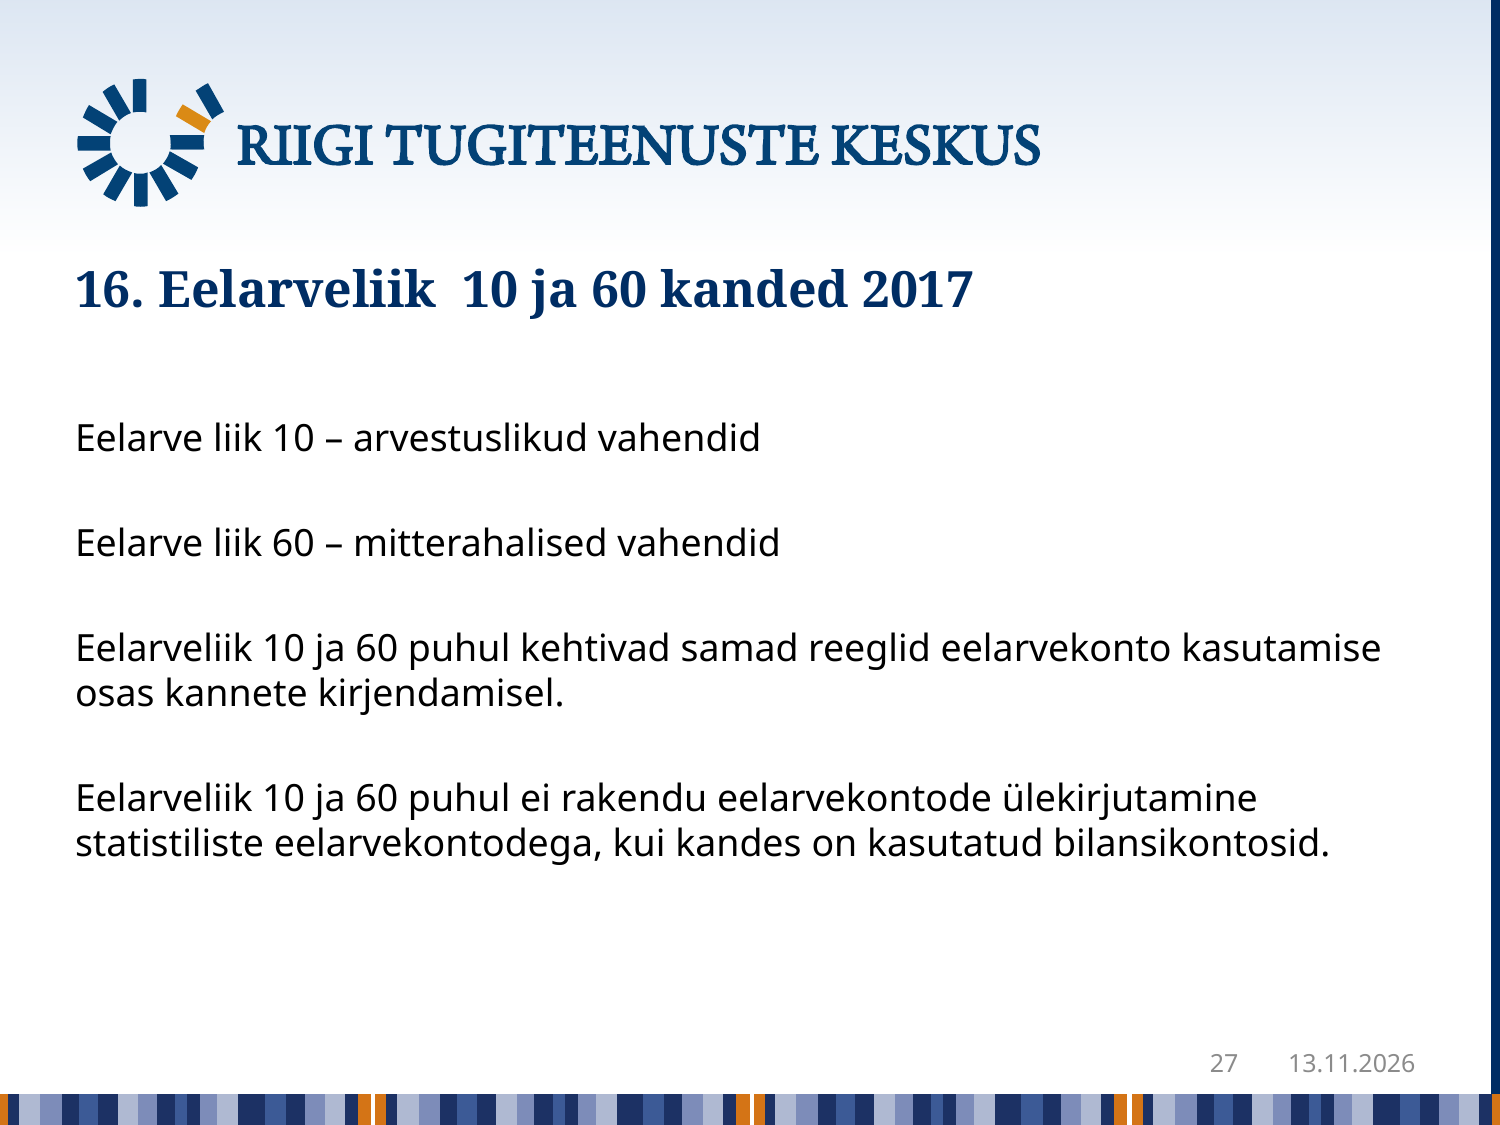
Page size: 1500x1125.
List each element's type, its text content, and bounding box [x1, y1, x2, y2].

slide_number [1269, 1035, 1431, 1095]
list Eelarve liik 10 – arvestuslikud vahendid Eelarve liik 60 – mitterahalised vahendid Eelarveliik 10 ja 60 puhul kehtivad samad reeglid eelarvekonto kasutamise osas kannete kirjendamisel. Eelarveliik 10 ja 60 puhul ei rakendu eelarvekontode ülekirjutamine statistiliste eelarvekontodega, kui kandes on kasutatud bilansikontosid. [75, 361, 1425, 1012]
slide_number 27 [1139, 1035, 1254, 1095]
title 16. Eelarveliik 10 ja 60 kanded 2017 [75, 257, 1425, 350]
